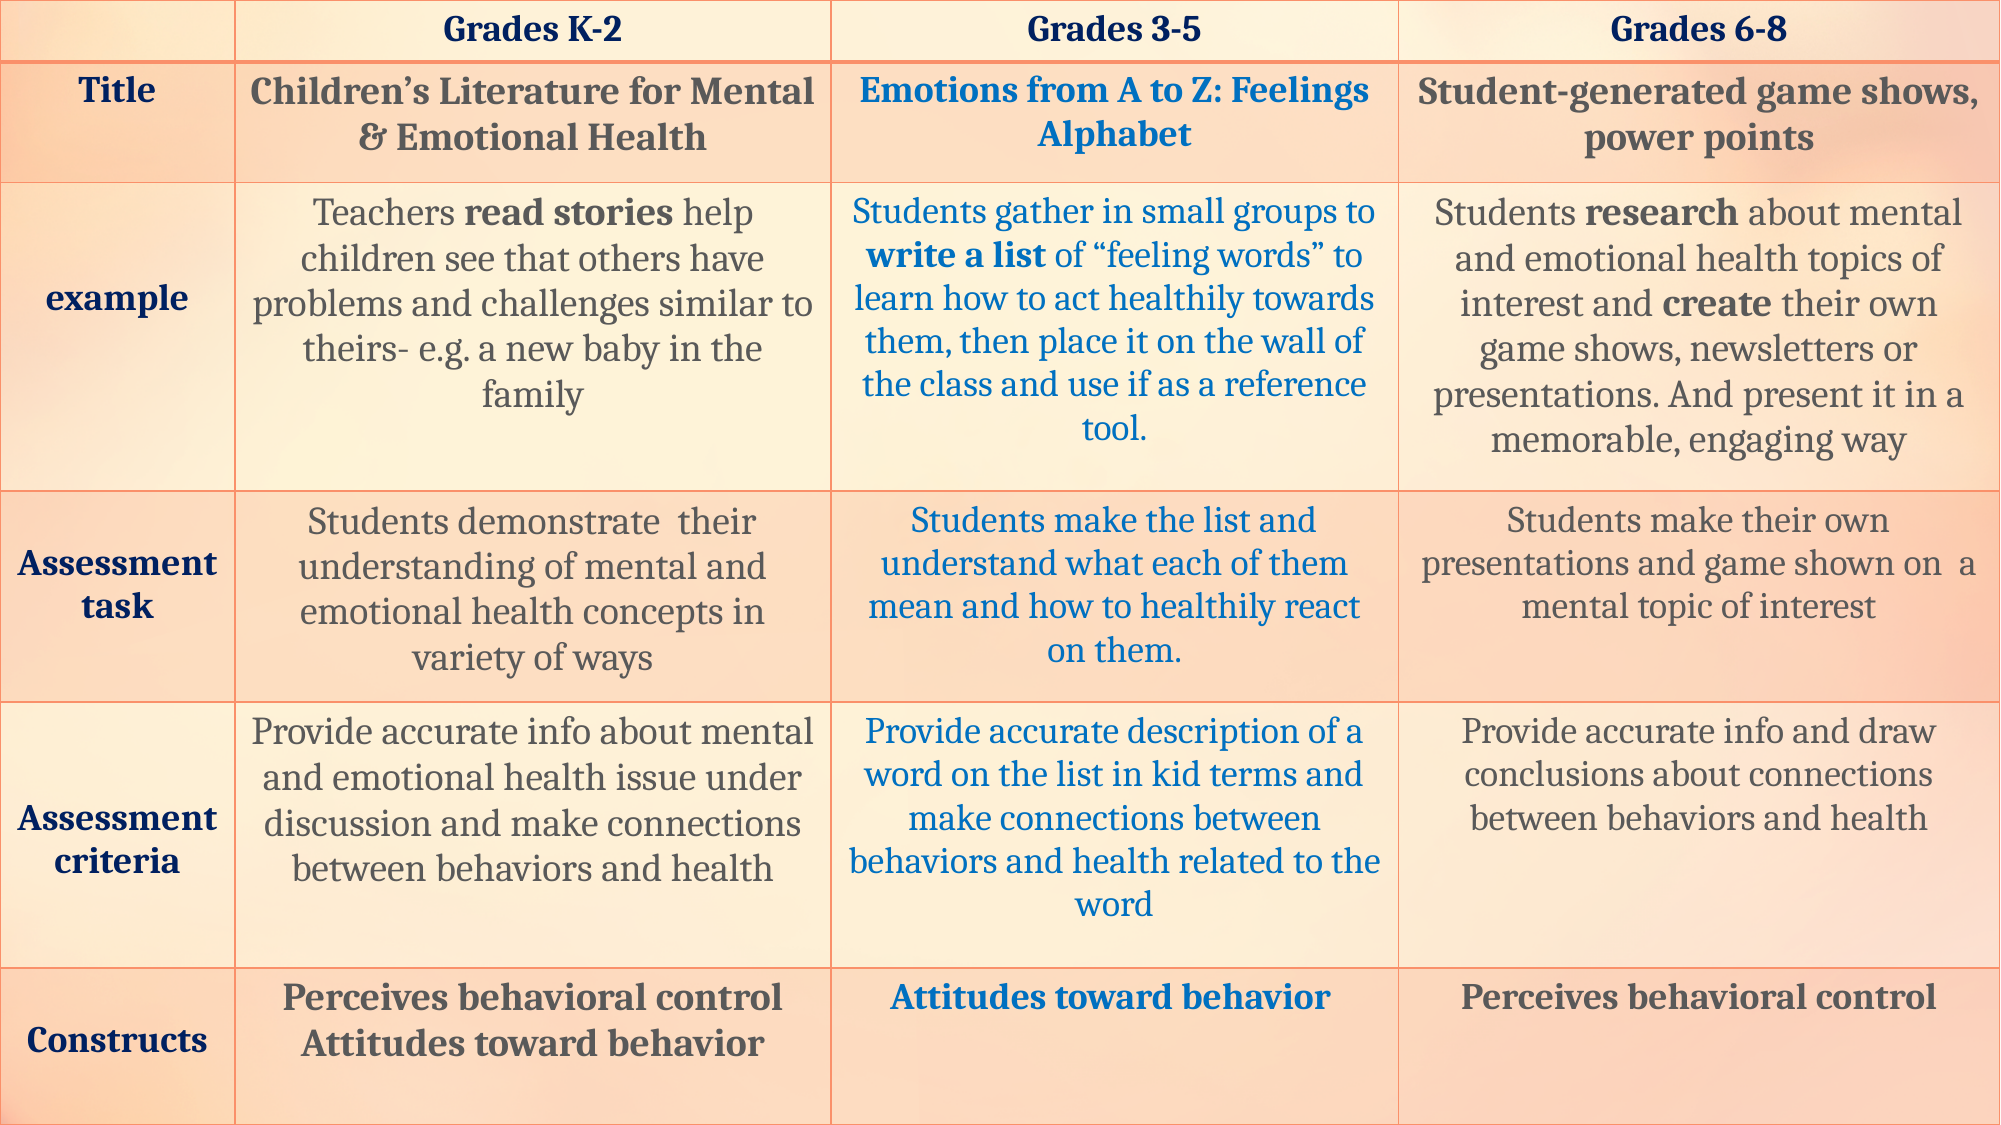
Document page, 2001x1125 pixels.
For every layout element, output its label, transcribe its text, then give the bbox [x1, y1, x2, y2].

table_header Grades 6-8 [1399, 1, 1999, 60]
table_cell Assessment task [1, 492, 234, 701]
table_cell Children’s Literature for Mental & Emotional Health [236, 64, 830, 182]
table_cell Assessment criteria [1, 703, 234, 967]
table_cell Emotions from A to Z: Feelings Alphabet [832, 64, 1398, 182]
table_cell Students gather in small groups to write a list of “feeling words” to learn how to act healthily towards them, then place it on the wall of the class and use if as a reference tool. [832, 183, 1398, 490]
table_cell example [1, 183, 234, 490]
table_header Grades 3-5 [832, 1, 1398, 60]
table_cell Students research about mental and emotional health topics of interest and create their own game shows, newsletters or presentations. And present it in a memorable, engaging way [1399, 183, 1999, 490]
table_cell Perceives behavioral control [1399, 969, 1999, 1124]
table_cell Provide accurate info and draw conclusions about connections between behaviors and health [1399, 703, 1999, 967]
table_cell Students demonstrate their understanding of mental and emotional health concepts in variety of ways [236, 492, 830, 701]
table_cell Provide accurate description of a word on the list in kid terms and make connections between behaviors and health related to the word [832, 703, 1398, 967]
table_cell Attitudes toward behavior [832, 969, 1398, 1124]
table_cell Students make the list and understand what each of them mean and how to healthily react on them. [832, 492, 1398, 701]
table_header [1, 1, 234, 60]
table_cell Title [1, 64, 234, 182]
table_cell Students make their own presentations and game shown on a mental topic of interest [1399, 492, 1999, 701]
table_header Grades K-2 [236, 1, 830, 60]
table_cell Provide accurate info about mental and emotional health issue under discussion and make connections between behaviors and health [236, 703, 830, 967]
table_cell Student-generated game shows, power points [1399, 64, 1999, 182]
table_cell Constructs [1, 969, 234, 1124]
table_cell Teachers read stories help children see that others have problems and challenges similar to theirs- e.g. a new baby in the family [236, 183, 830, 490]
table_cell Perceives behavioral control Attitudes toward behavior [236, 969, 830, 1124]
